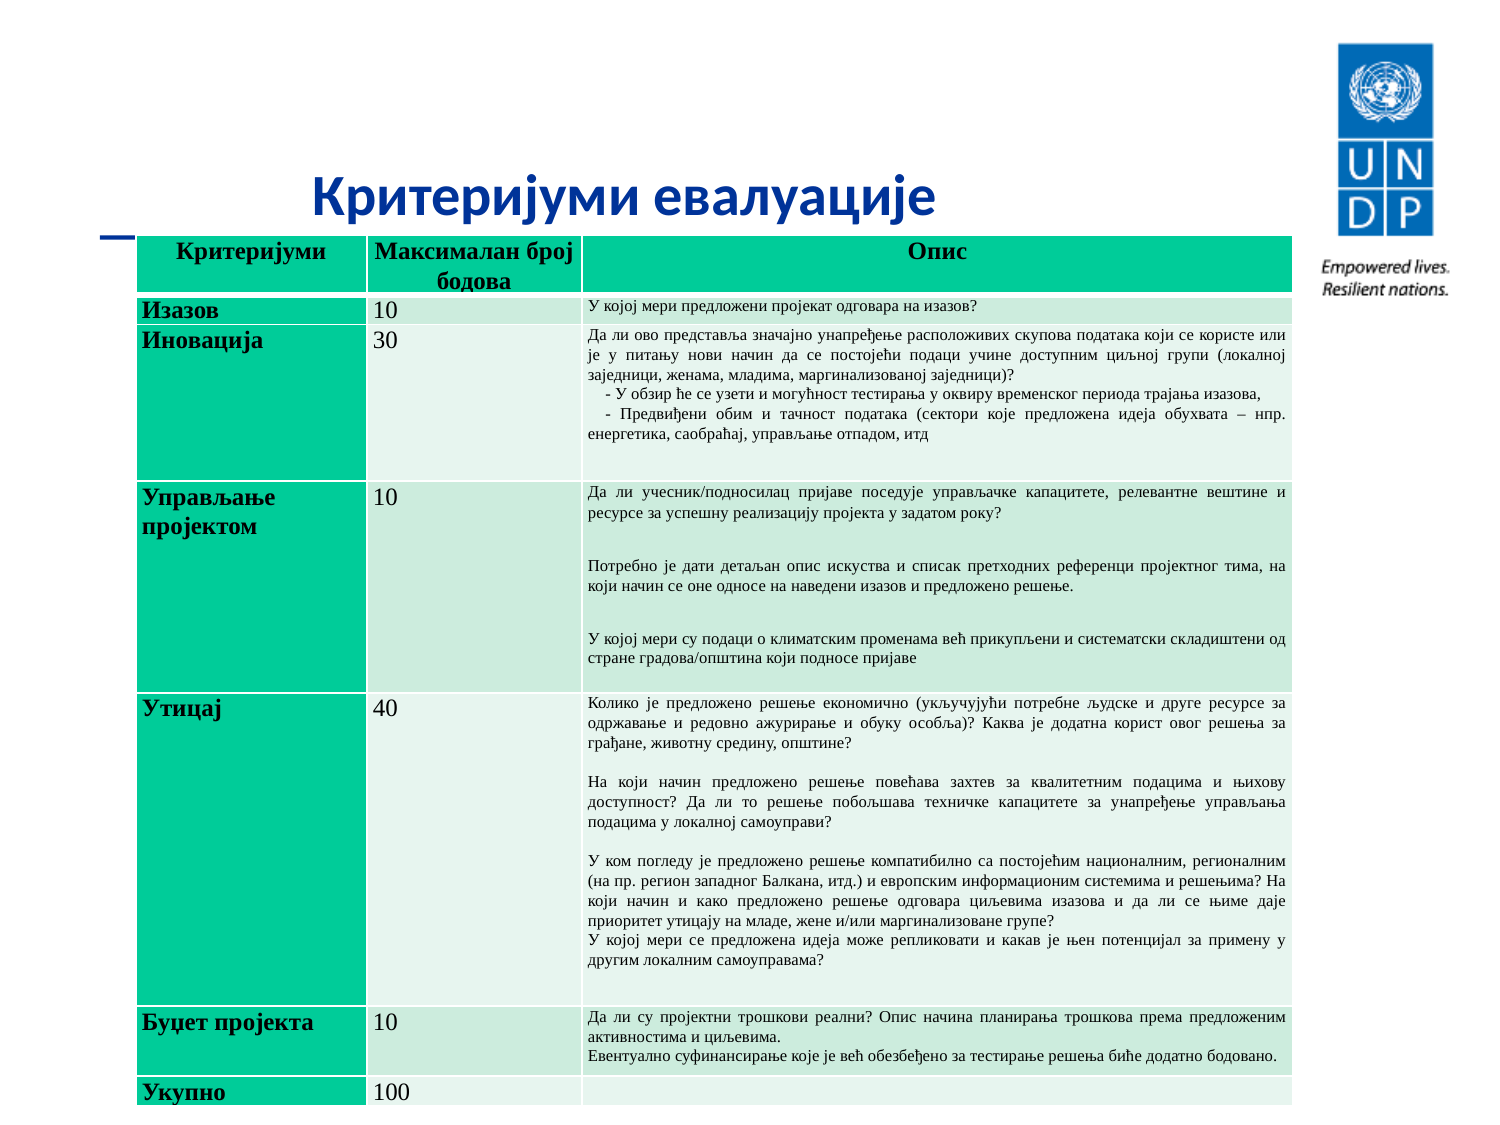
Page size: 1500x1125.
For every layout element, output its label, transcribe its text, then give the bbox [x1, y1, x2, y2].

table_cell 100 [368, 1077, 581, 1105]
picture [1312, 37, 1456, 302]
table_cell Да ли ово представља значајно унапређење расположивих скупова података који се користе или је у питању нови начин да се постојећи подаци учине доступним циљној групи (локалној заједници, женама, младима, маргинализованој заједници)? - У обзир ће се узети и могућност тестирања у оквиру временског периода трајања изазова, - Предвиђени обим и тачност података (сектори које предложена идеја обухвата – нпр. енергетика, саобраћај, управљање отпадом, итд [583, 325, 1292, 480]
table_cell Иновација [137, 325, 366, 480]
table_cell 30 [368, 325, 581, 480]
table_cell Да ли учесник/подносилац пријаве поседује управљачке капацитете, релевантне вештине и ресурсе за успешну реализацију пројекта у задатом року? Потребно је дати детаљан опис искуства и списак претходних референци пројектног тима, на који начин се оне односе на наведени изазов и предложено решење. У којој мери су подаци о климатским променама већ прикупљени и систематски складиштени од стране градова/општина који подносе пријаве [583, 482, 1292, 692]
table_cell Буџет пројекта [137, 1007, 366, 1075]
table_cell Утицај [137, 694, 366, 1005]
table_cell Колико је предложено решење економично (укључујући потребне људске и друге ресурсе за одржавање и редовно ажурирање и обуку особља)? Каква је додатна корист овог решења за грађане, животну средину, општине? На који начин предложено решење повећава захтев за квалитетним подацима и њихову доступност? Да ли то решење побољшава техничке капацитете за унапређење управљања подацима у локалној самоуправи? У ком погледу је предложено решење компатибилно са постојећим националним, регионалним (на пр. регион западног Балкана, итд.) и европским информационим системима и решењима? На који начин и како предложено решење одговара циљевима изазова и да ли се њиме даје приоритет утицају на младе, жене и/или маргинализоване групе? У којој мери се предложена идеја може репликовати и какав је њен потенцијал за примену у другим локалним самоуправама? [583, 694, 1292, 1005]
table_cell Изазов [137, 298, 366, 324]
table_cell 40 [368, 694, 581, 1005]
table_cell 10 [368, 298, 581, 324]
list Критеријуми евалуације [87, 149, 1163, 236]
table_header Опис [583, 236, 1292, 292]
table_cell 10 [368, 1007, 581, 1075]
table_cell У којој мери предложени пројекат одговара на изазов? [583, 298, 1292, 324]
table_cell Управљање пројектом [137, 482, 366, 692]
table_header Максималан број бодова [368, 236, 581, 292]
table_cell Да ли су пројектни трошкови реални? Опис начина планирања трошкова према предложеним активностима и циљевима. Евентуално суфинансирање које је већ обезбеђено за тестирање решења биће додатно бодовано. [583, 1007, 1292, 1075]
table_cell [583, 1077, 1292, 1105]
table_header Критеријуми [137, 236, 366, 292]
table_cell Укупно [137, 1077, 366, 1105]
table_cell 10 [368, 482, 581, 692]
